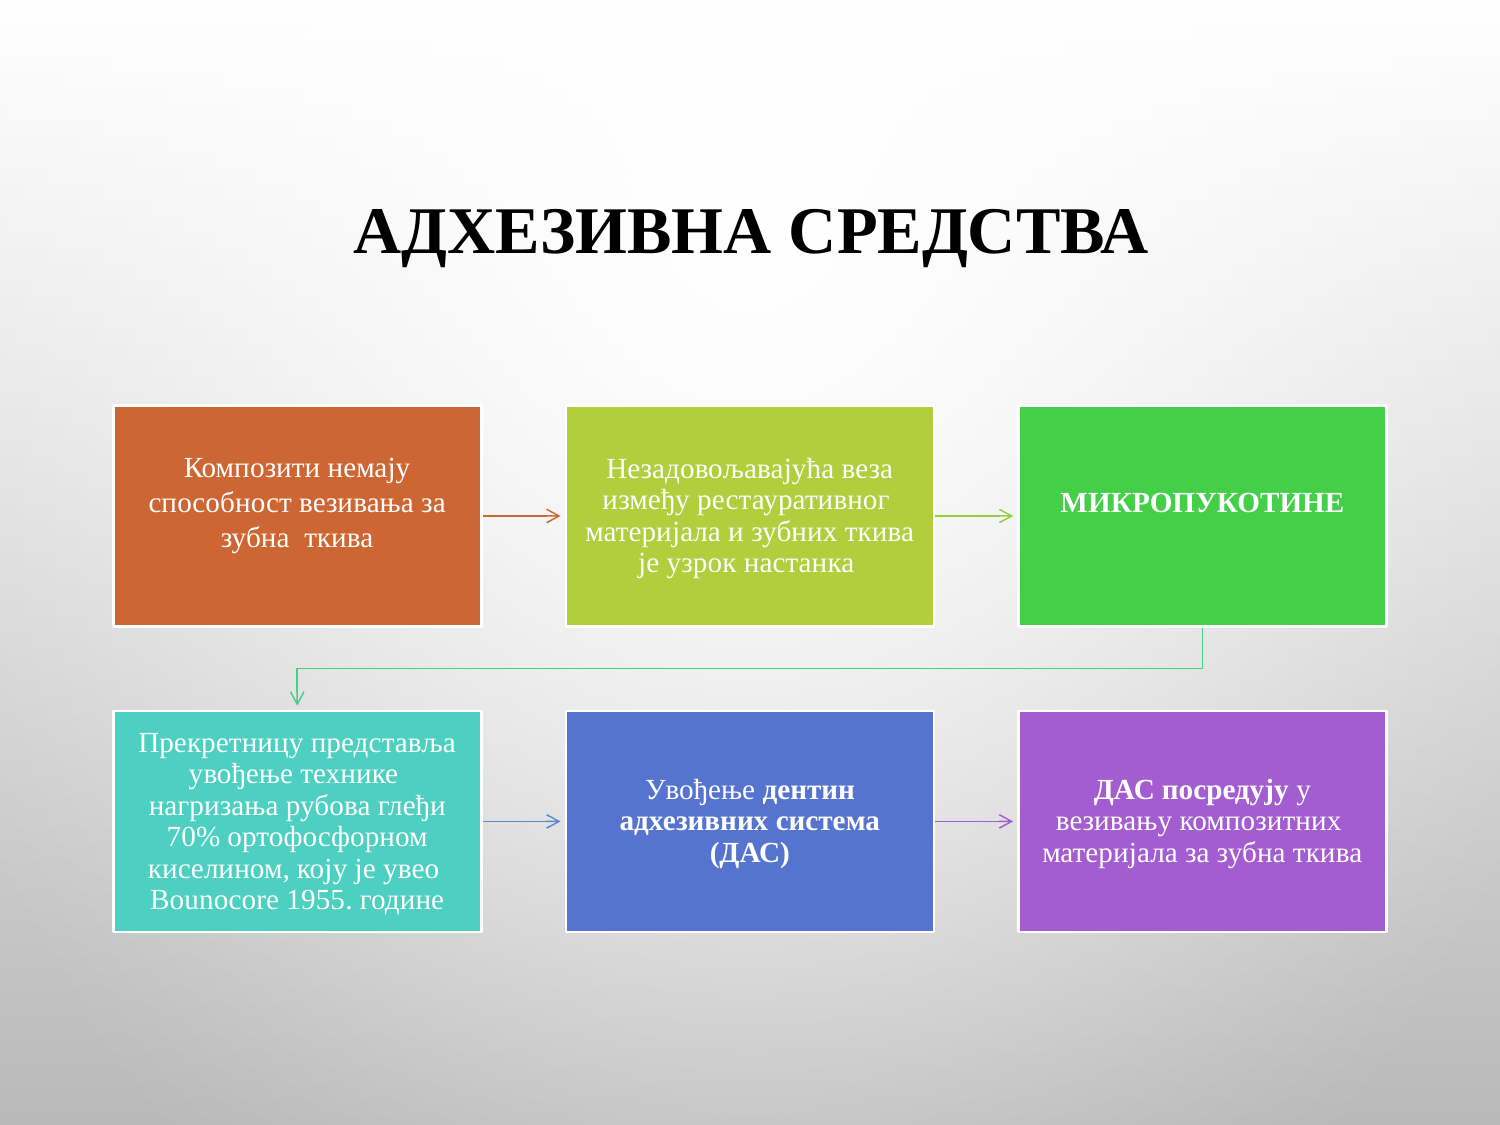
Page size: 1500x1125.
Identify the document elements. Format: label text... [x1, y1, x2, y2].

picture [0, 0, 1500, 1125]
title АдХЕЗИВНА СРЕДСТВА [112, 101, 1388, 337]
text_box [112, 337, 1388, 1001]
